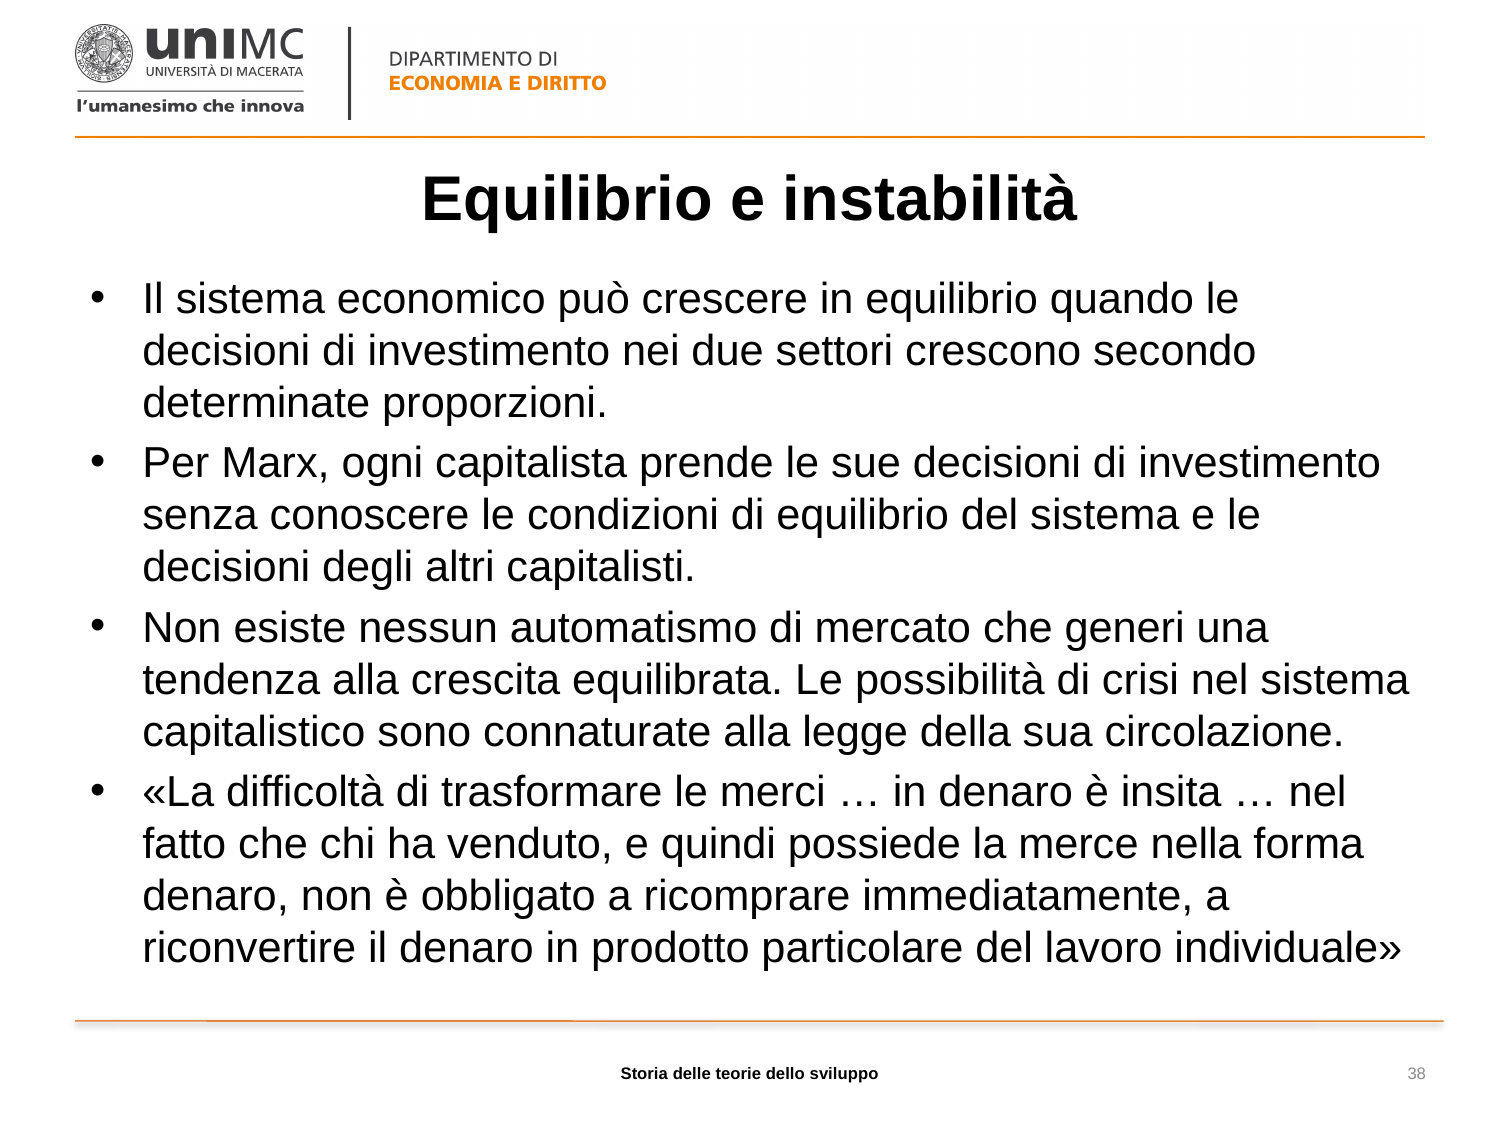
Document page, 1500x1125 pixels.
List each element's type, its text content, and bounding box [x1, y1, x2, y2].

footer Storia delle teorie dello sviluppo [512, 1042, 988, 1103]
list Il sistema economico può crescere in equilibrio quando le decisioni di investimento nei due settori crescono secondo determinate proporzioni. Per Marx, ogni capitalista prende le sue decisioni di investimento senza conoscere le condizioni di equilibrio del sistema e le decisioni degli altri capitalisti. Non esiste nessun automatismo di mercato che generi una tendenza alla crescita equilibrata. Le possibilità di crisi nel sistema capitalistico sono connaturate alla legge della sua circolazione. «La difficoltà di trasformare le merci … in denaro è insita … nel fatto che chi ha venduto, e quindi possiede la merce nella forma denaro, non è obbligato a ricomprare immediatamente, a riconvertire il denaro in prodotto particolare del lavoro individuale» [75, 262, 1425, 1005]
slide_number 38 [1091, 1042, 1442, 1103]
picture [75, 24, 1425, 138]
title Equilibrio e instabilità [75, 149, 1425, 241]
